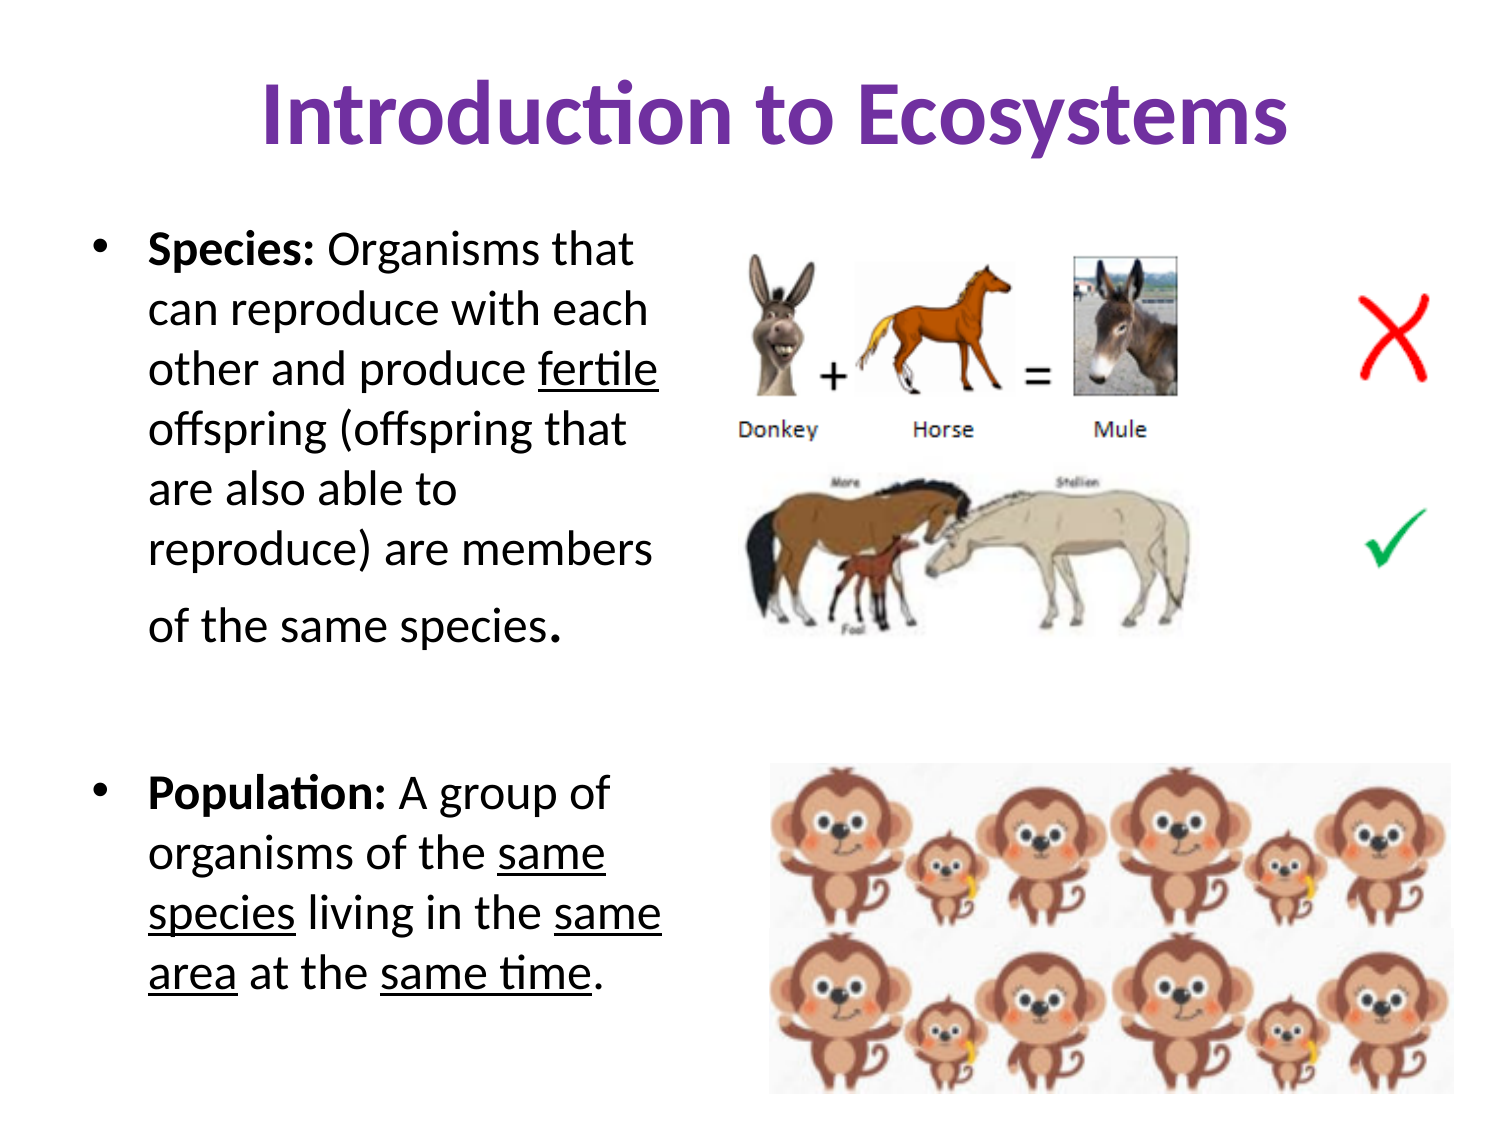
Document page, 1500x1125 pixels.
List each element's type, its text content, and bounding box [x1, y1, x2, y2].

title Introduction to Ecosystems [100, 42, 1451, 173]
picture [737, 243, 1459, 649]
picture [769, 762, 1454, 1095]
list Species: Organisms that can reproduce with each other and produce fertile offspring (offspring that are also able to reproduce) are members of the same species. Population: A group of organisms of the same species living in the same area at the same time. [76, 208, 691, 1059]
